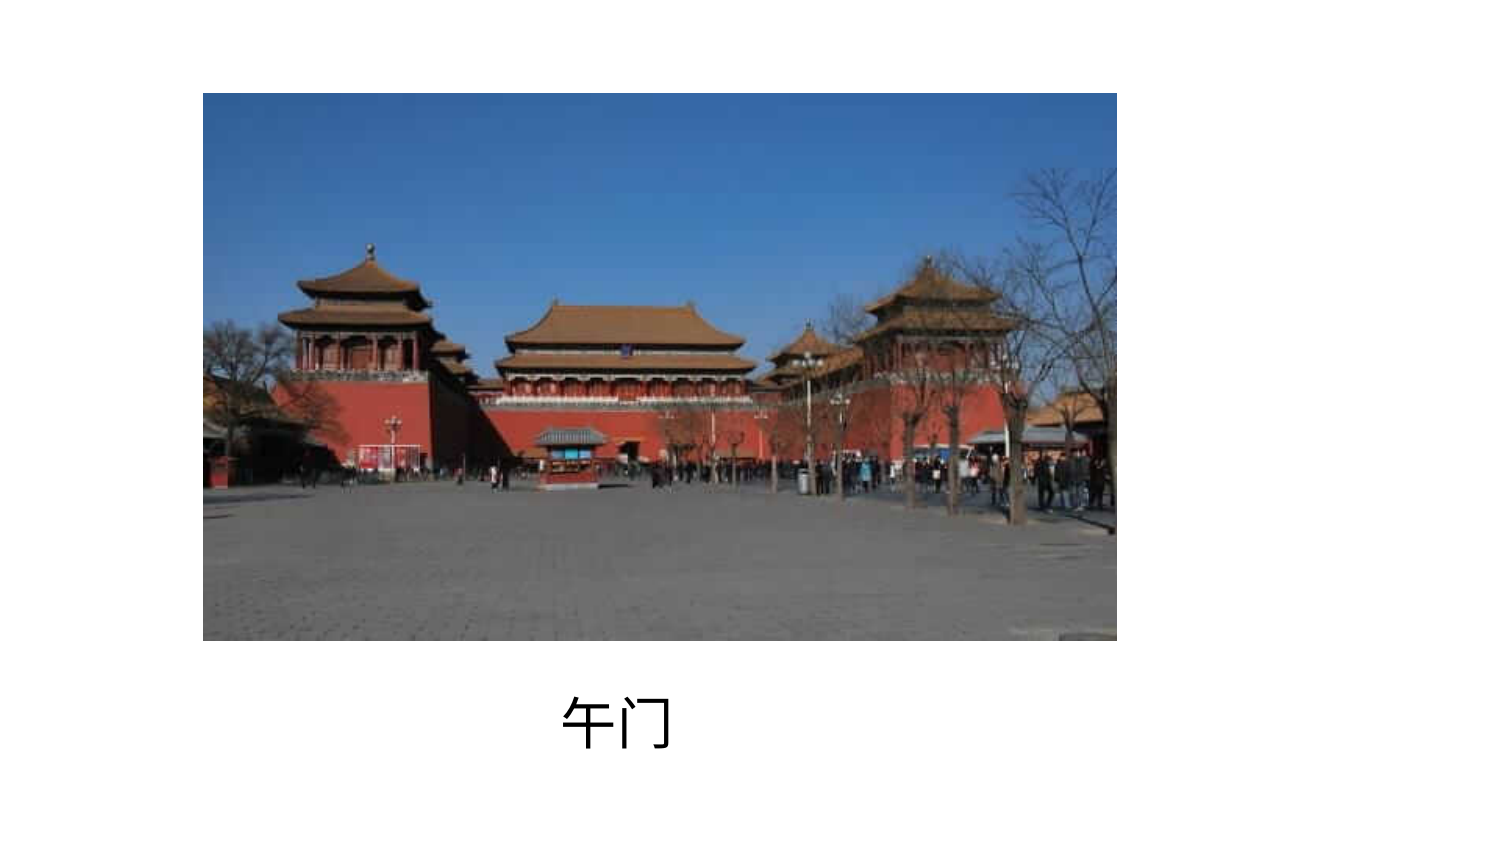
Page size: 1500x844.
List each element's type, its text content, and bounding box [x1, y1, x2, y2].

text_box 午门 [549, 685, 771, 758]
picture [203, 92, 1118, 642]
